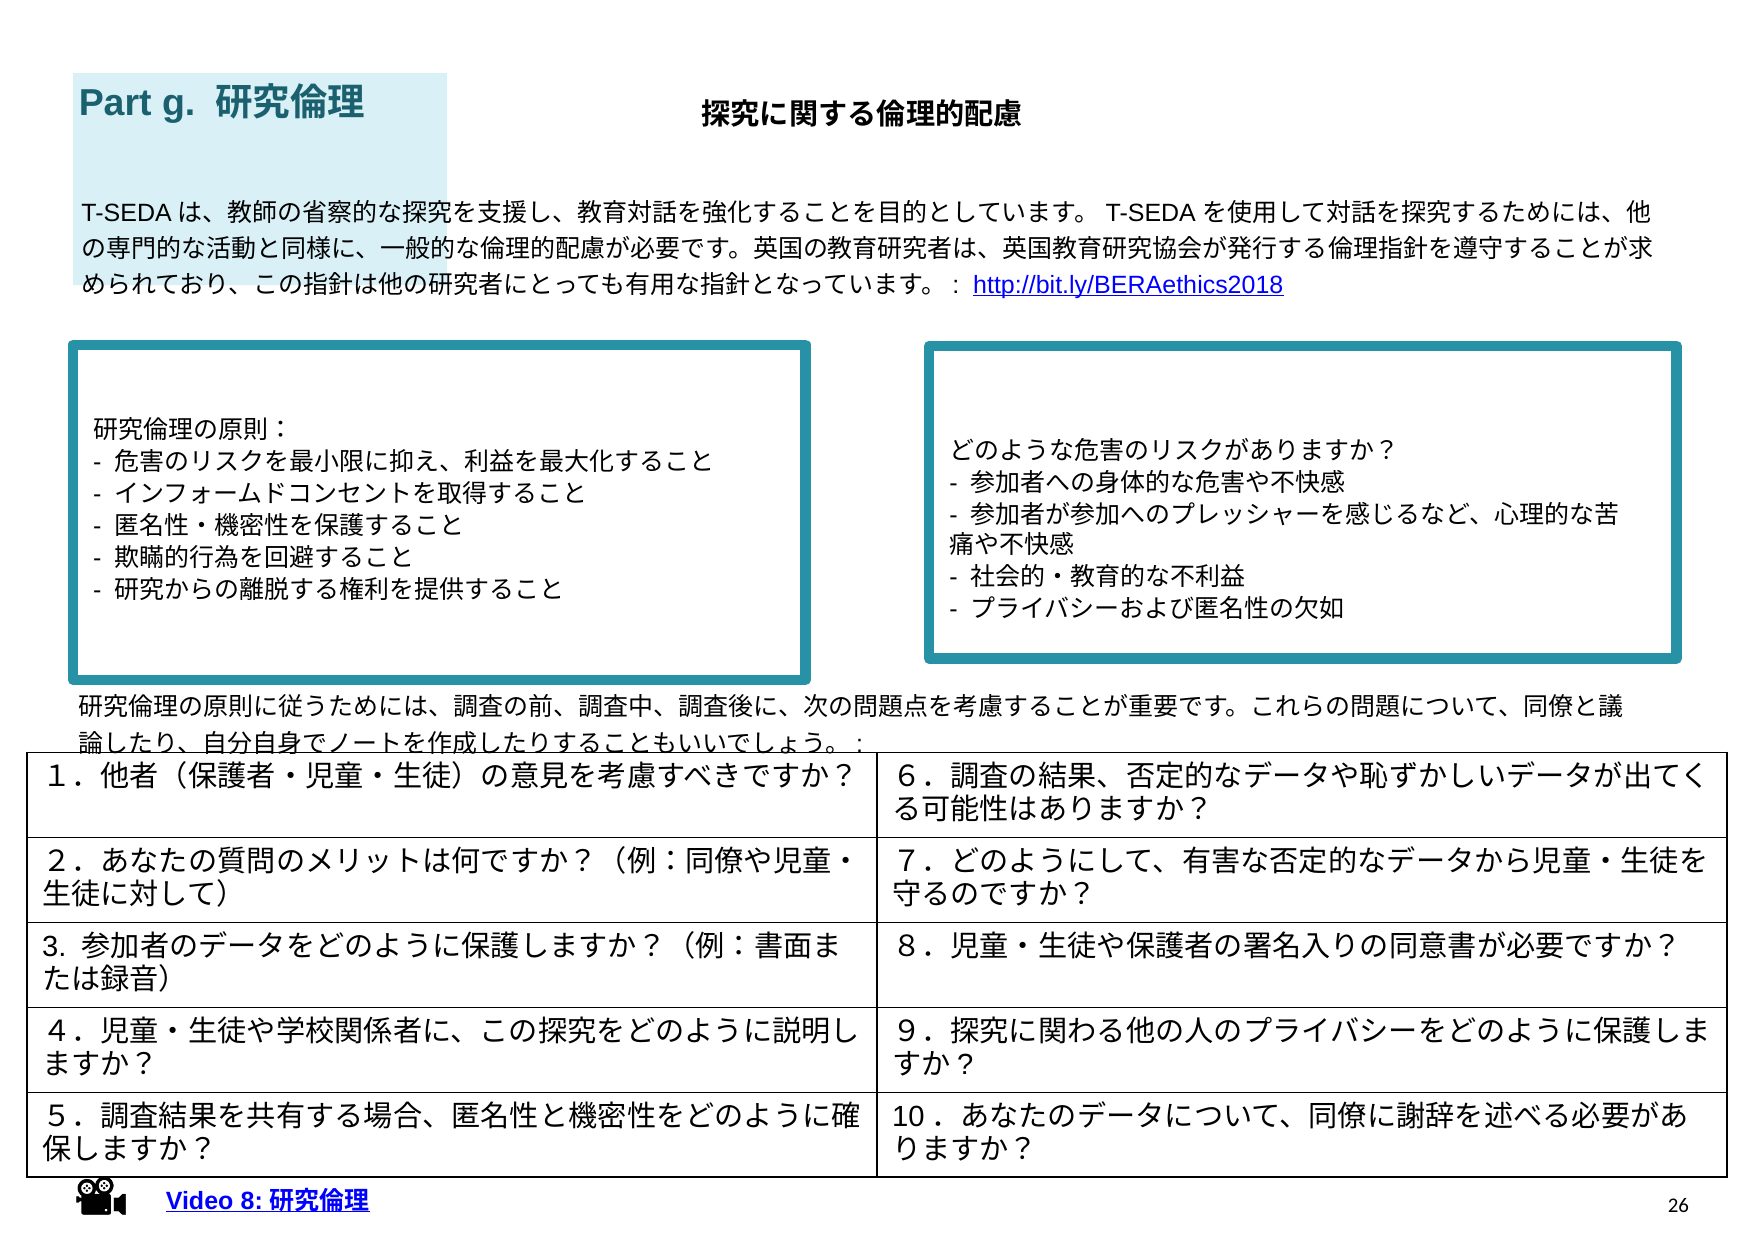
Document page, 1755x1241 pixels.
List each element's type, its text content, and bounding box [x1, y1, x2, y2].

text_box [929, 345, 1677, 659]
text_box T-SEDAは、教師の省察的な探究を支援し、教育対話を強化することを目的としています。T-SEDAを使用して対話を探究するためには、他の専門的な活動と同様に、一般的な倫理的配慮が必要です。英国の教育研究者は、英国教育研究協会が発行する倫理指針を遵守することが求められており、この指針は他の研究者にとっても有用な指針となっています。: http://bit.ly/BERAethics2018 [79, 187, 1664, 299]
text_box どのような危害のリスクがありますか？ - 参加者への身体的な危害や不快感 - 参加者が参加へのプレッシャーを感じるなど、心理的な苦痛や不快感 - 社会的・教育的な不利益 - プライバシーおよび匿名性の欠如 [949, 432, 1640, 623]
table_cell ４．児童・生徒や学校関係者に、この探究をどのように説明しますか？ [28, 1008, 876, 1092]
table_cell ９．探究に関わる他の人のプライバシーをどのように保護しますか? [878, 1008, 1726, 1092]
table_header ６．調査の結果、否定的なデータや恥ずかしいデータが出てくる可能性はありますか？ [878, 753, 1726, 837]
table_cell 3. 参加者のデータをどのように保護しますか？（例：書面または録音） [28, 923, 876, 1007]
picture [76, 1176, 126, 1216]
table_header １．他者（保護者・児童・生徒）の意見を考慮すべきですか？ [28, 753, 876, 837]
text_box 探究に関する倫理的配慮 [699, 86, 1106, 131]
text_box Video 8: 研究倫理 [163, 1182, 552, 1215]
table_cell ８．児童・生徒や保護者の署名入りの同意書が必要ですか？ [878, 923, 1726, 1007]
slide_number 26 [1661, 1189, 1715, 1241]
table_cell ７．どのようにして、有害な否定的なデータから児童・生徒を守るのですか？ [878, 838, 1726, 922]
table_cell ５．調査結果を共有する場合、匿名性と機密性をどのように確保しますか？ [28, 1093, 876, 1176]
text_box 研究倫理の原則に従うためには、調査の前、調査中、調査後に、次の問題点を考慮することが重要です。これらの問題について、同僚と議論したり、自分自身でノートを作成したりすることもいいでしょう。: [76, 682, 1648, 752]
table_cell ２．あなたの質問のメリットは何ですか？（例：同僚や児童・生徒に対して） [28, 838, 876, 922]
title Part g. 研究倫理 [73, 73, 447, 286]
text_box [72, 344, 806, 680]
text_box 研究倫理の原則： - 危害のリスクを最小限に抑え、利益を最大化すること - インフォームドコンセントを取得すること - 匿名性・機密性を保護すること - 欺瞞的行為を回避すること - 研究からの離脱する権利を提供すること [93, 411, 778, 604]
table_cell 10．あなたのデータについて、同僚に謝辞を述べる必要がありますか？ [878, 1093, 1726, 1176]
